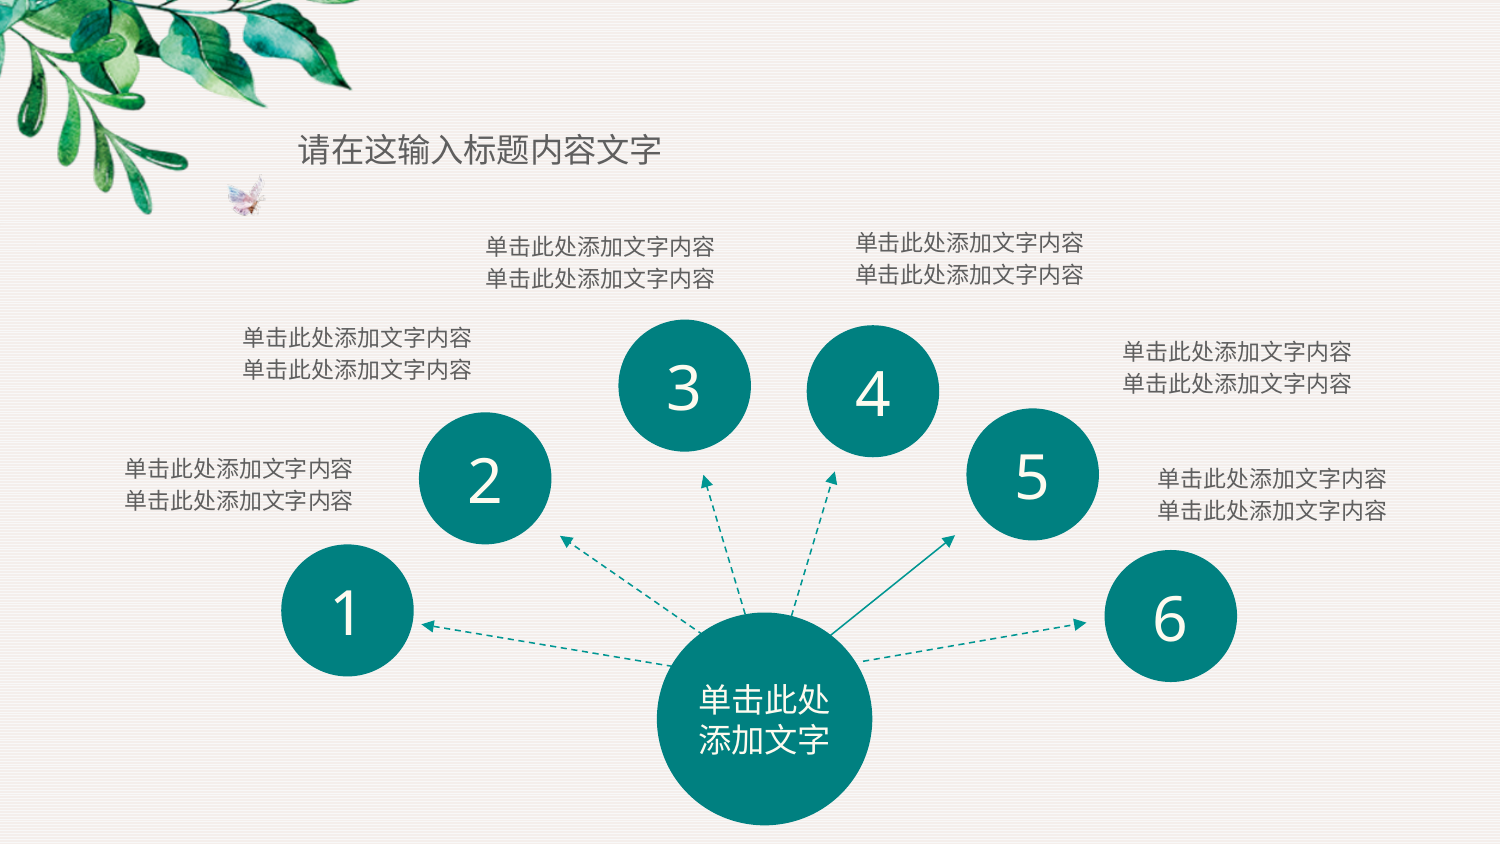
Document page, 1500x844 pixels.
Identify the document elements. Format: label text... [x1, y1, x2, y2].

text_box 单击此处 添加文字 [657, 725, 873, 826]
picture [0, 0, 385, 245]
text_box 6 [1126, 576, 1238, 683]
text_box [76, 220, 1436, 534]
text_box 请在这输入标题内容文字 [427, 122, 918, 177]
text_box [419, 576, 1082, 682]
text_box 1 [281, 576, 414, 677]
